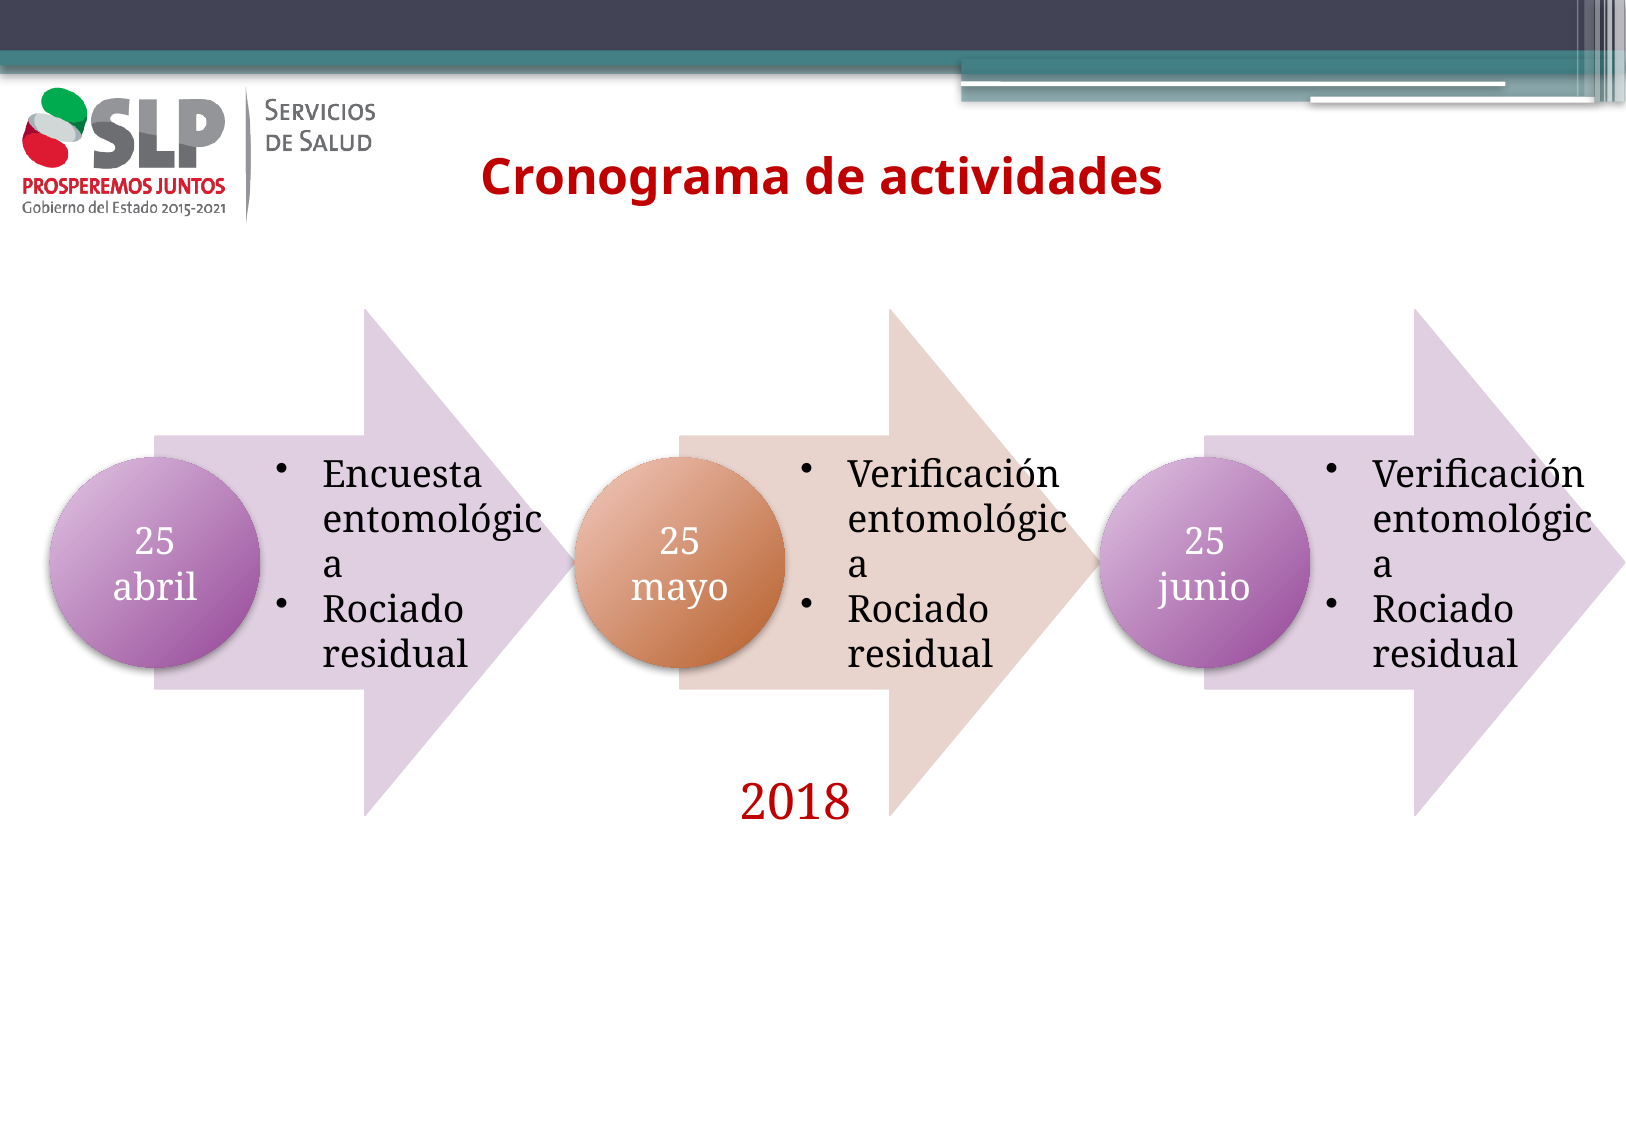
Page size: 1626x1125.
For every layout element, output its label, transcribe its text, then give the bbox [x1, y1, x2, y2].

text_box Cronograma de actividades [382, 136, 1345, 200]
picture [22, 87, 376, 226]
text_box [49, 201, 1625, 924]
